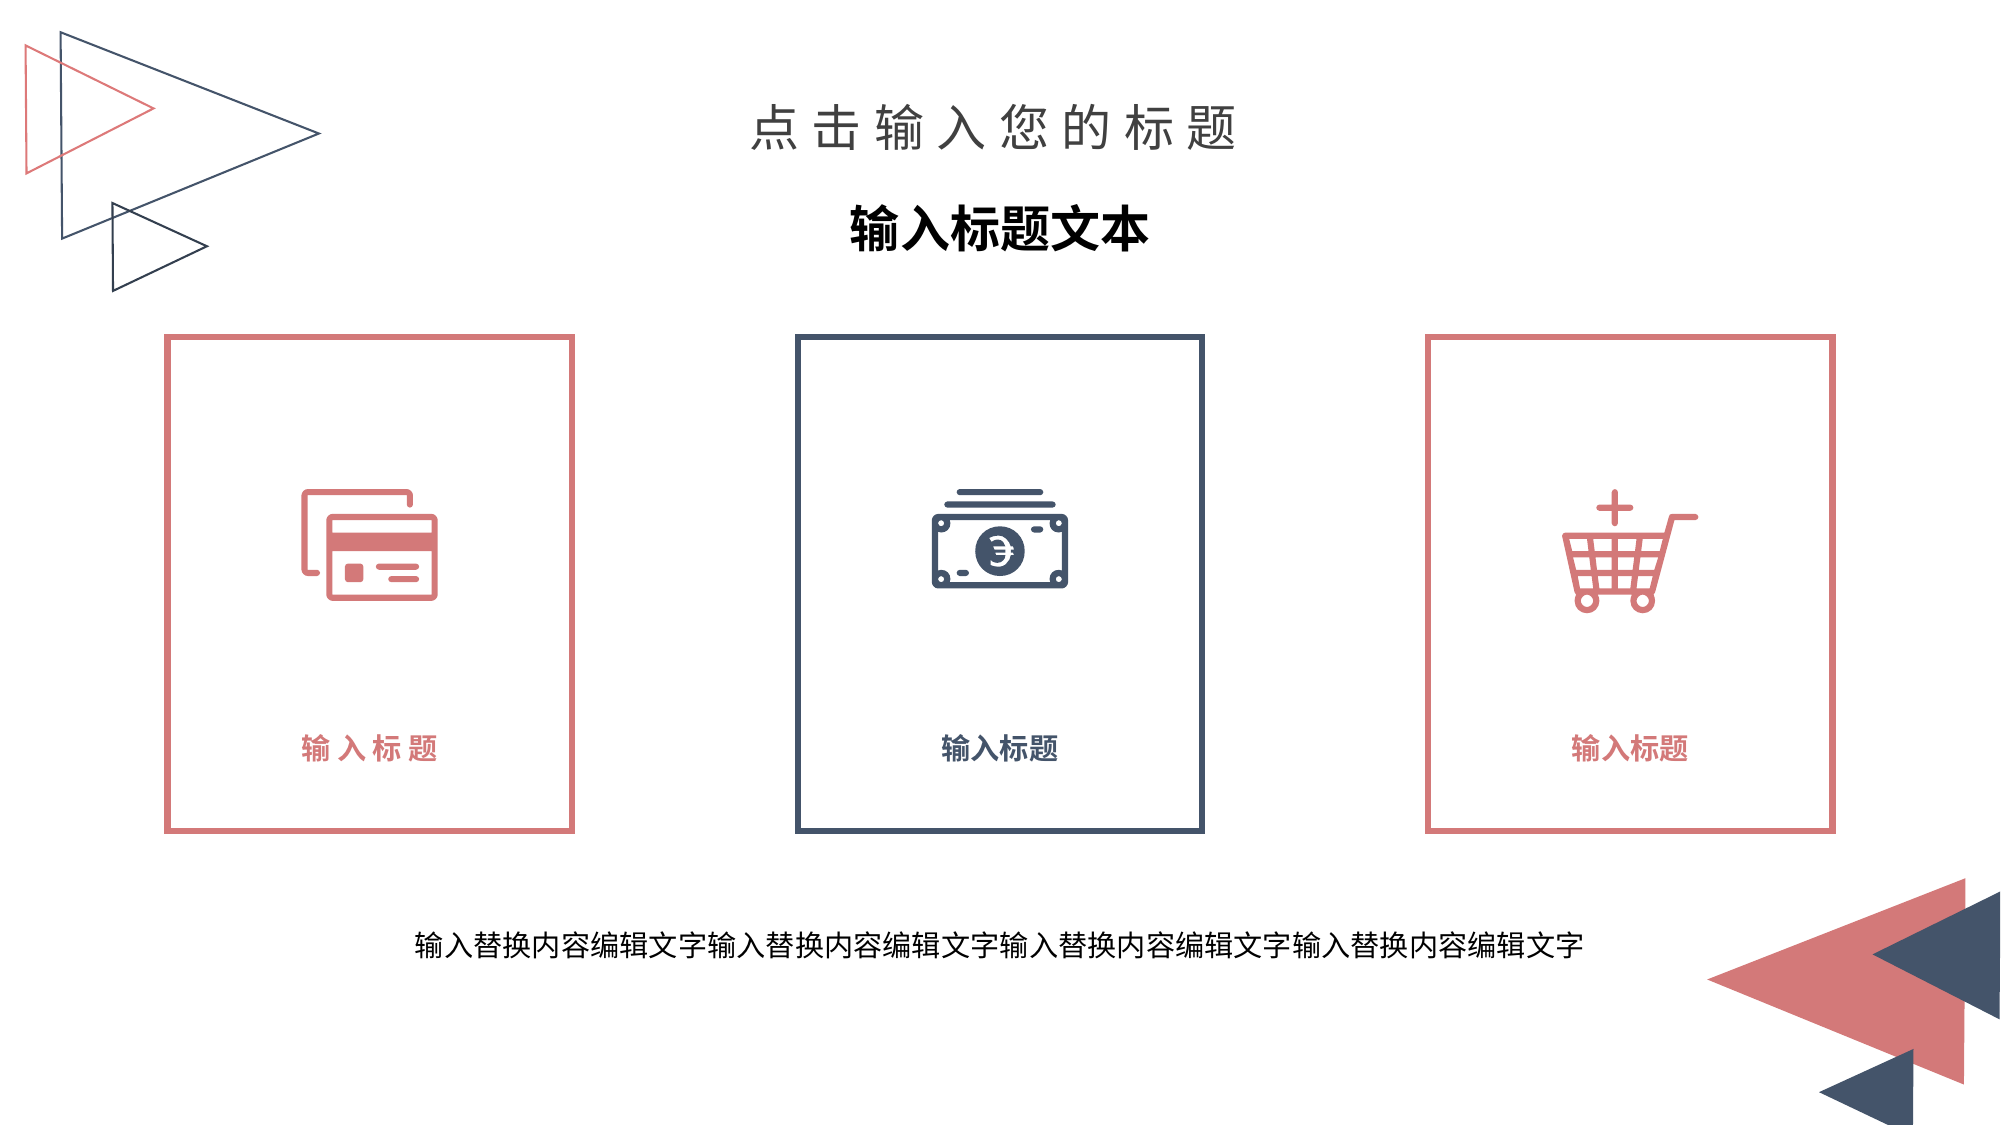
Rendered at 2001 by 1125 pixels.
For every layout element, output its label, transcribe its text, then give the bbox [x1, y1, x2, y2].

text_box 输入替换内容编辑文字输入替换内容编辑文字输入替换内容编辑文字输入替换内容编辑文字 [131, 891, 1869, 1033]
text_box 点击输入您的标题 [685, 96, 1301, 157]
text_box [167, 337, 572, 831]
text_box 输入标题文本 [536, 189, 1464, 277]
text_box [1428, 337, 1833, 831]
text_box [797, 337, 1203, 831]
